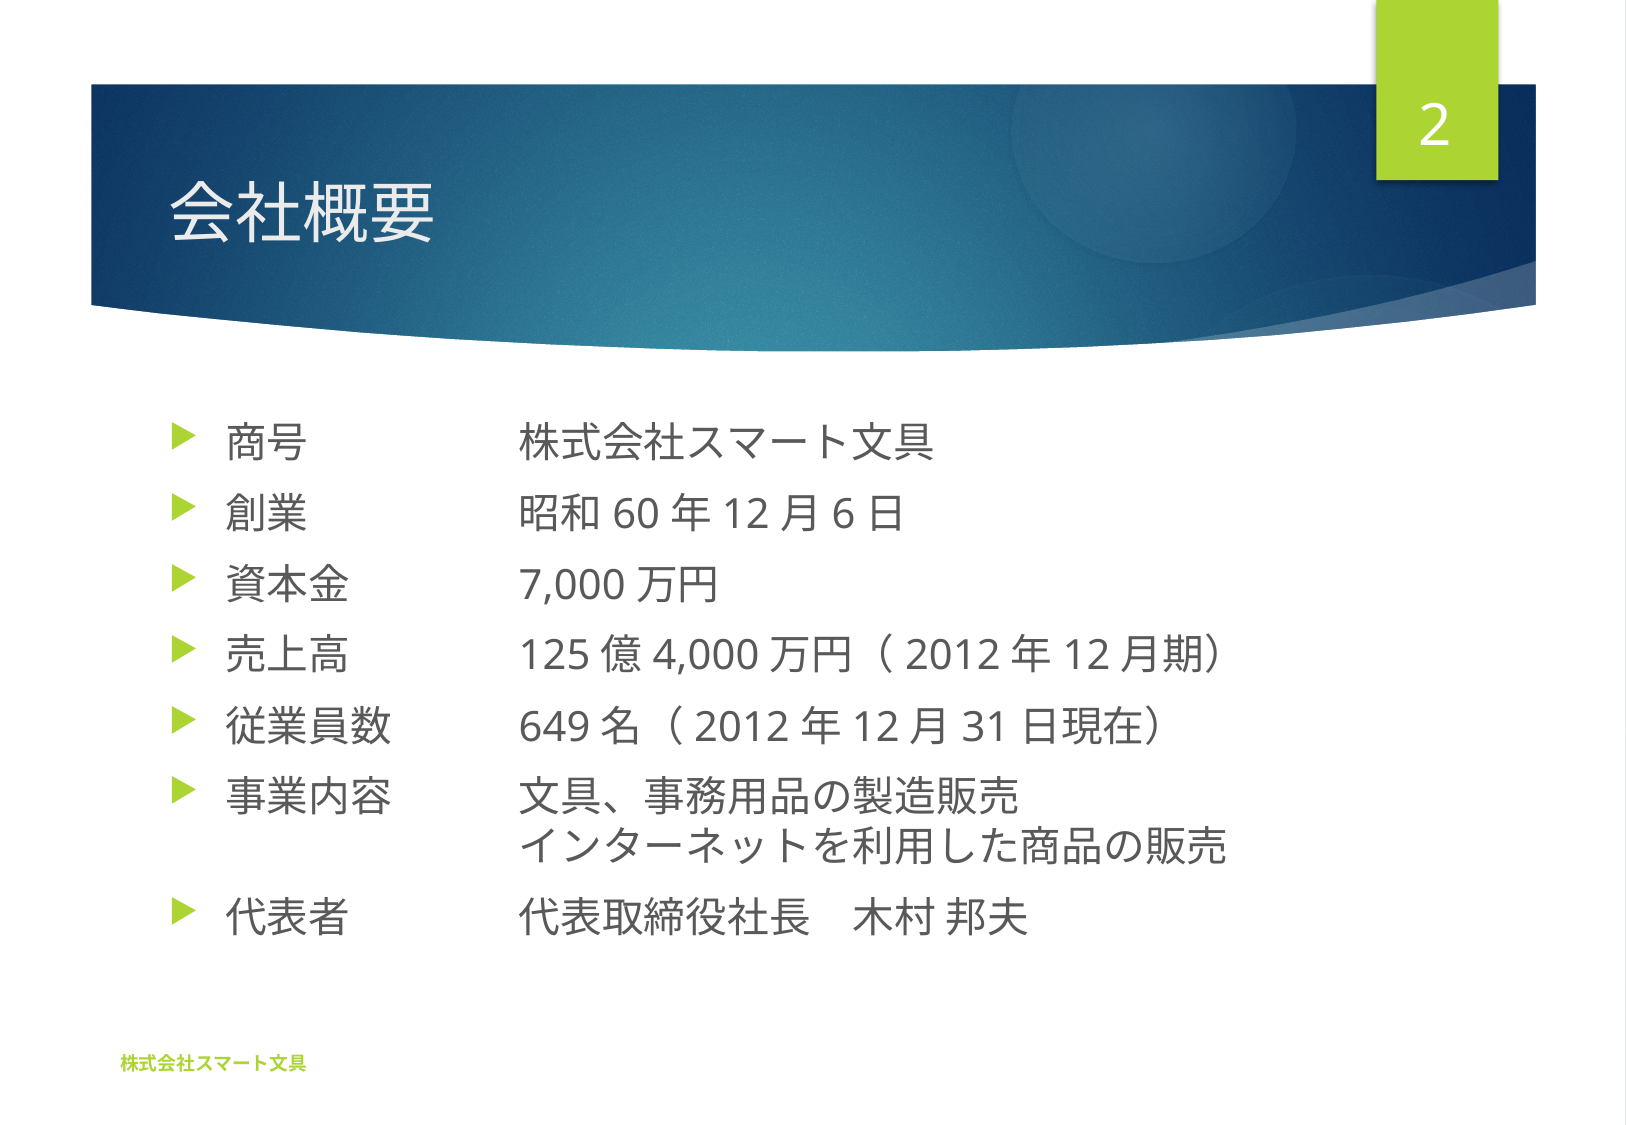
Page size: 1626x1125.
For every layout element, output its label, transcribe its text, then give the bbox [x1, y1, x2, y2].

list 商号 株式会社スマート文具 創業 昭和60年12月6日 資本金 7,000万円 売上高 125億4,000万円（2012年12月期） 従業員数 649名（2012年12月31日現在） 事業内容 文具、事務用品の製造販売 インターネットを利用した商品の販売 代表者 代表取締役社長 木村 邦夫 [153, 408, 1282, 988]
title 会社概要 [153, 152, 1282, 269]
slide_number 2 [1364, 48, 1506, 175]
footer 株式会社スマート文具 [105, 1044, 791, 1082]
